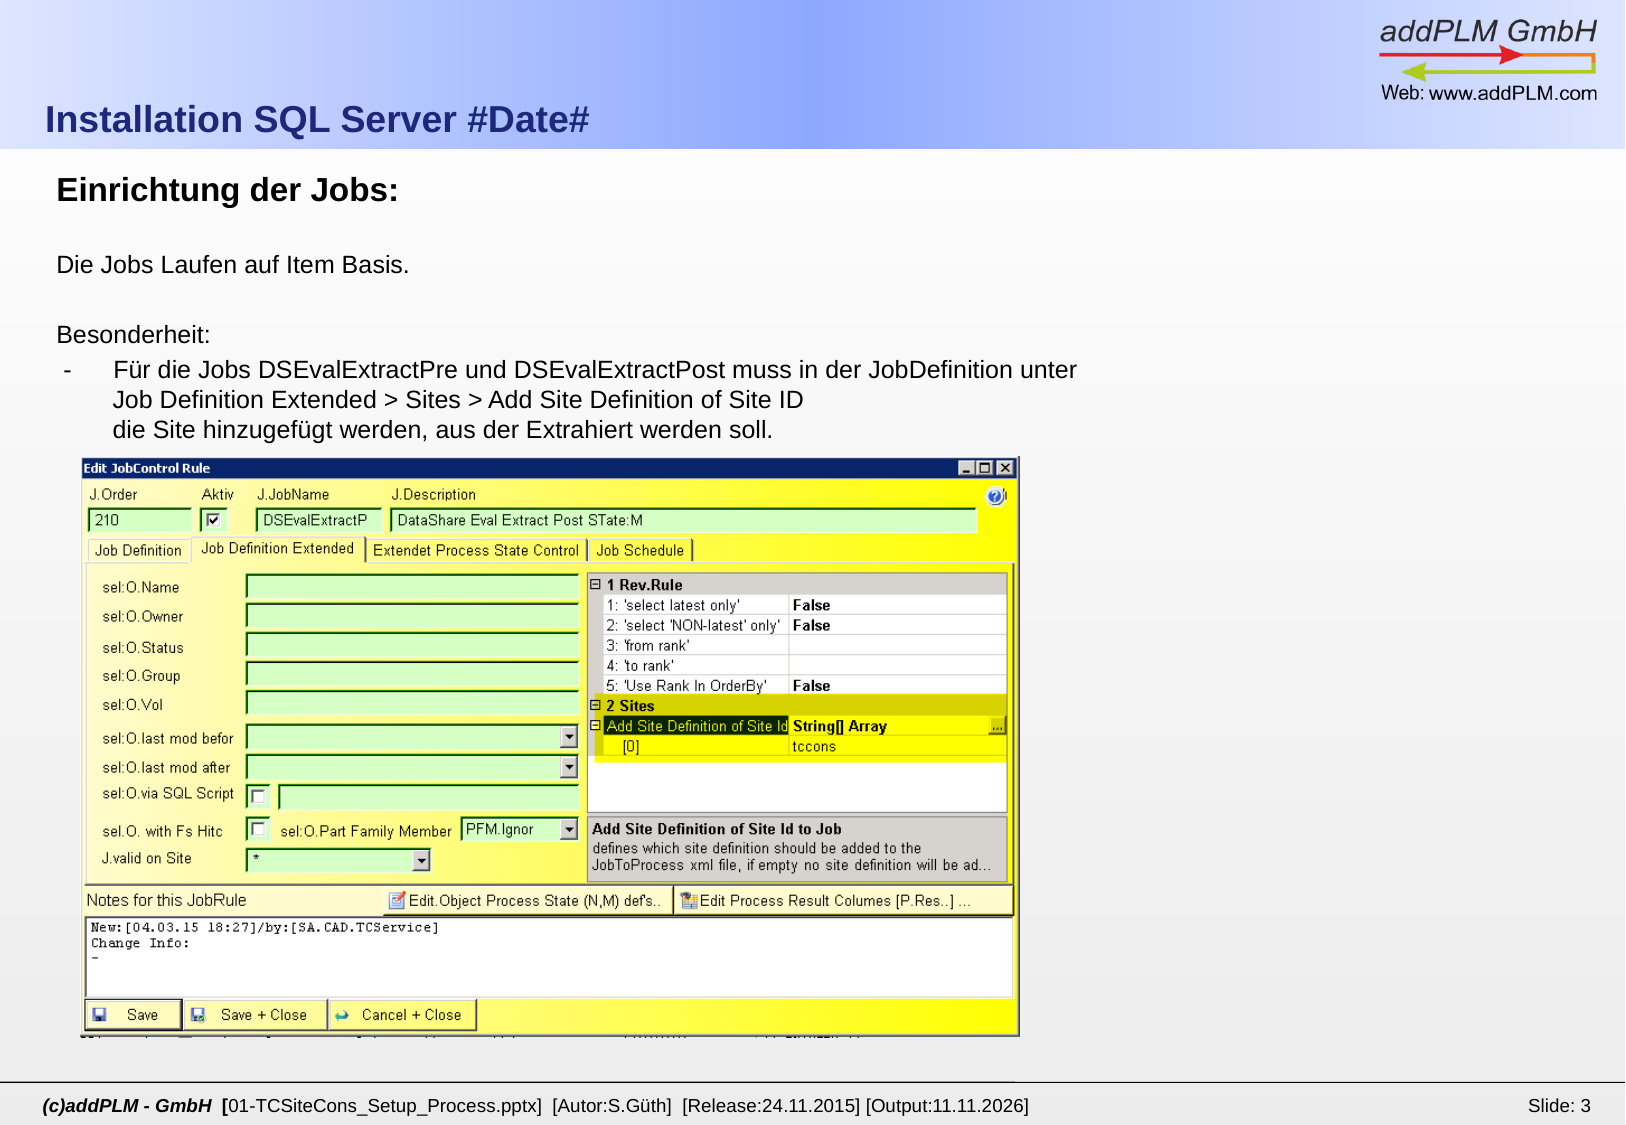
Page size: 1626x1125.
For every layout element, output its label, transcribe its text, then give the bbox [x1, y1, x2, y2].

picture [1379, 19, 1597, 100]
title Installation SQL Server #Date# [45, 67, 1586, 141]
picture [79, 455, 1020, 1038]
list Einrichtung der Jobs: Die Jobs Laufen auf Item Basis. Besonderheit: - Für die Jobs DSEvalExtractPre und DSEvalExtractPost muss in der JobDefinition unter Job Definition Extended > Sites > Add Site Definition of Site ID die Site hinzugefügt werden, aus der Extrahiert werden soll. [41, 160, 1417, 568]
